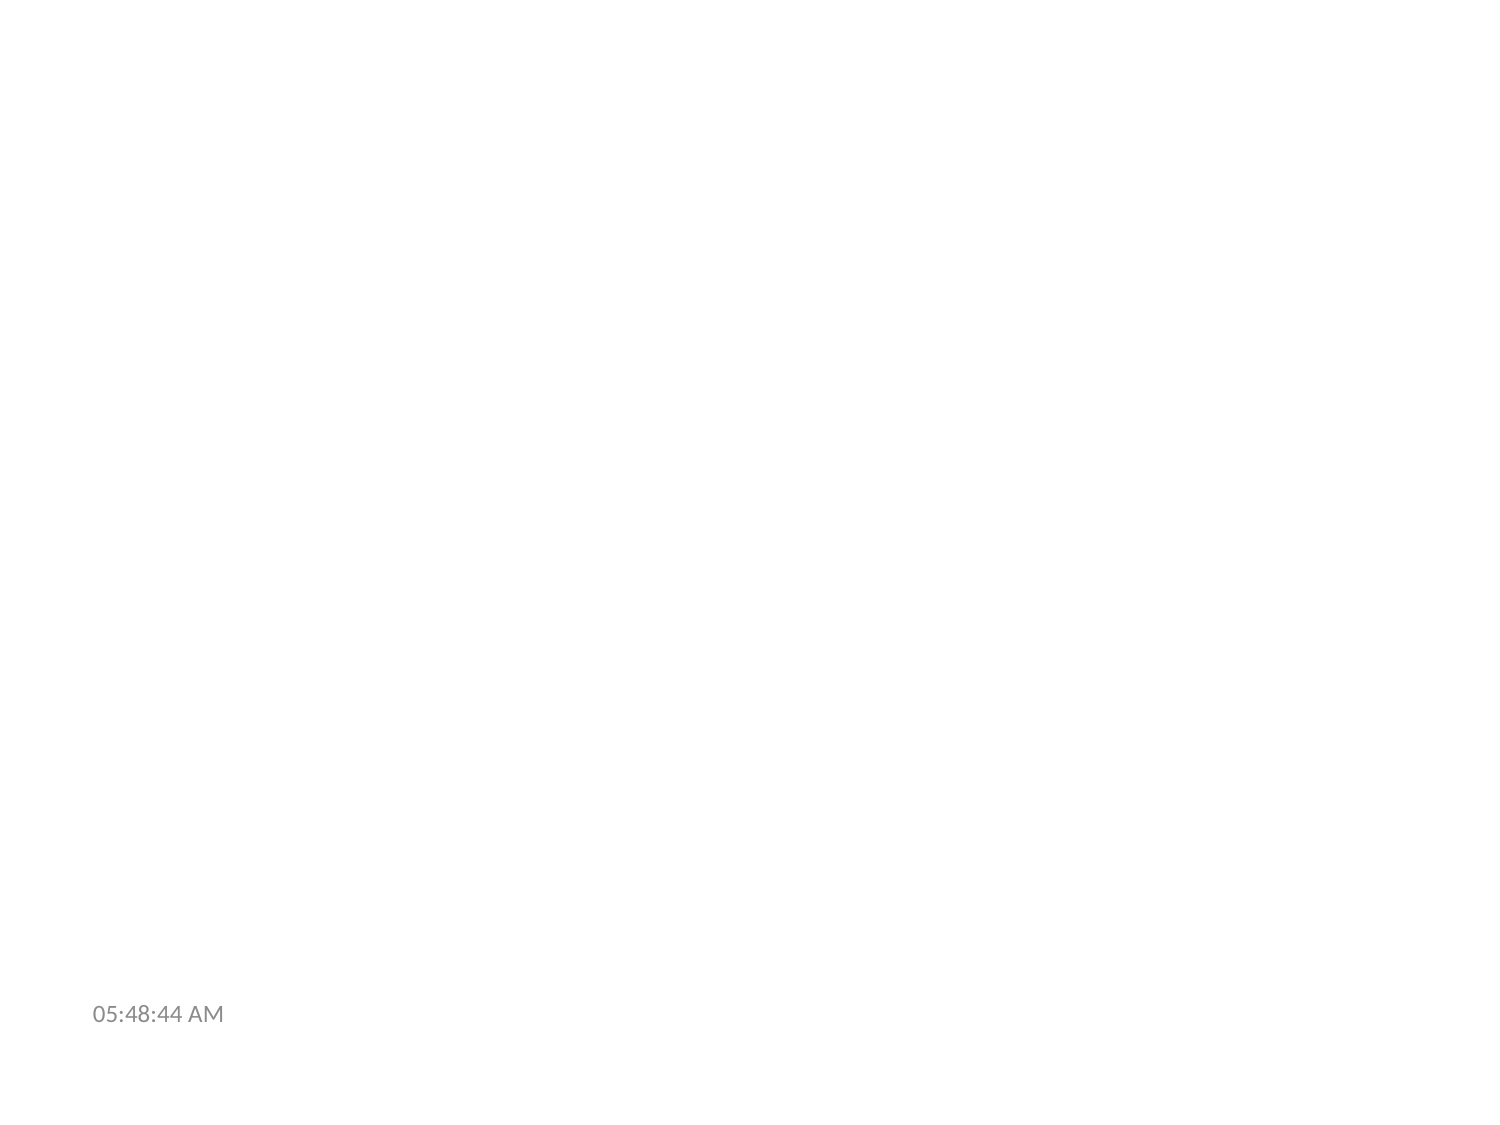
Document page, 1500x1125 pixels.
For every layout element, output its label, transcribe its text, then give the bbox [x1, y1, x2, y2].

text_box 3:35:09 PM [77, 982, 428, 1043]
